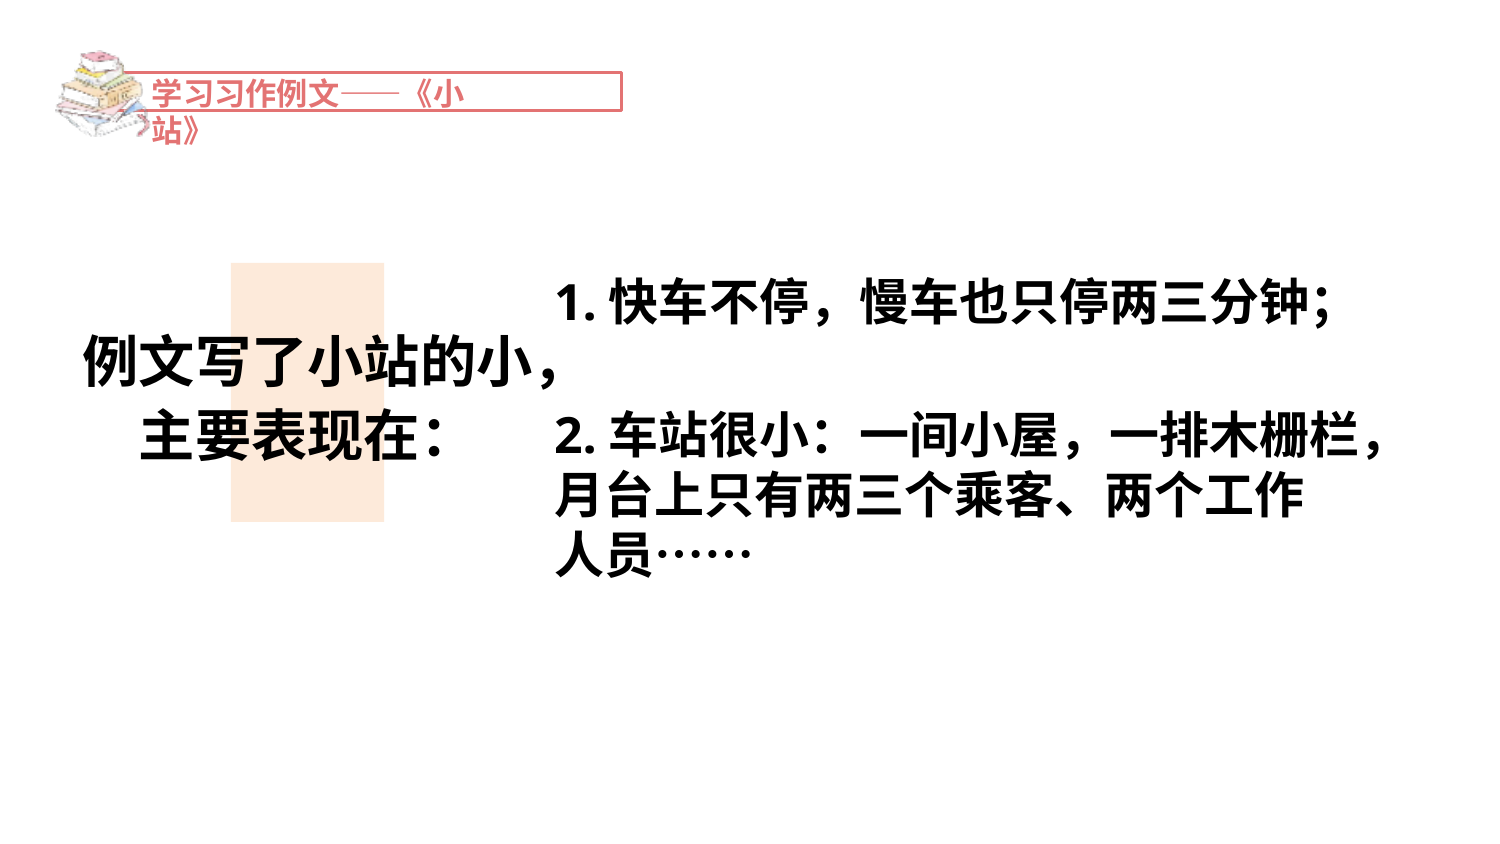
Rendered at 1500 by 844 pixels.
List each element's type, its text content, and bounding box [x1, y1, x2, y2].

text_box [53, 262, 562, 523]
text_box 1.快车不停，慢车也只停两三分钟； [542, 246, 1373, 336]
picture [54, 43, 151, 140]
text_box 学习习作例文——《小站》 [140, 68, 528, 155]
text_box [528, 70, 623, 112]
text_box 2.车站很小：一间小屋，一排木栅栏， 月台上只有两三个乘客、两个工作 人员…… [542, 397, 1427, 589]
